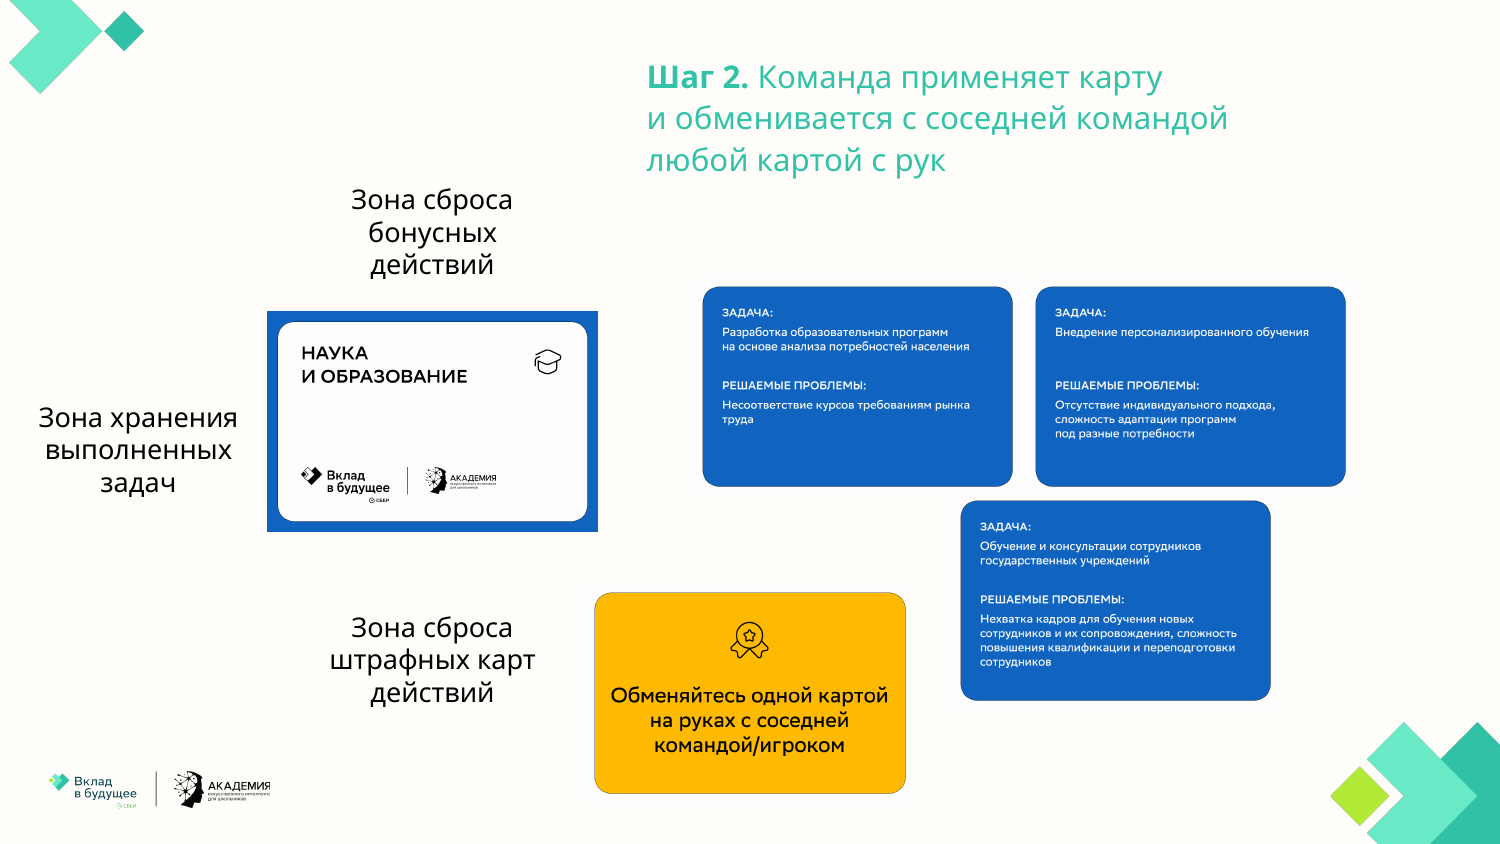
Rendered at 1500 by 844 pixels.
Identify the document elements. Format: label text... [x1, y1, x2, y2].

picture [267, 311, 598, 533]
text_box Шаг 2. Команда применяет карту и обменивается с соседней командой любой картой с рук [639, 46, 1301, 185]
text_box Зона сброса штрафных карт действий [321, 603, 544, 716]
picture [9, 0, 144, 94]
picture [1330, 722, 1500, 844]
picture [31, 756, 270, 826]
text_box Зона хранения выполненных задач [27, 393, 250, 506]
picture [692, 276, 1357, 711]
picture [584, 582, 916, 804]
text_box Зона сброса бонусных действий [343, 174, 521, 288]
